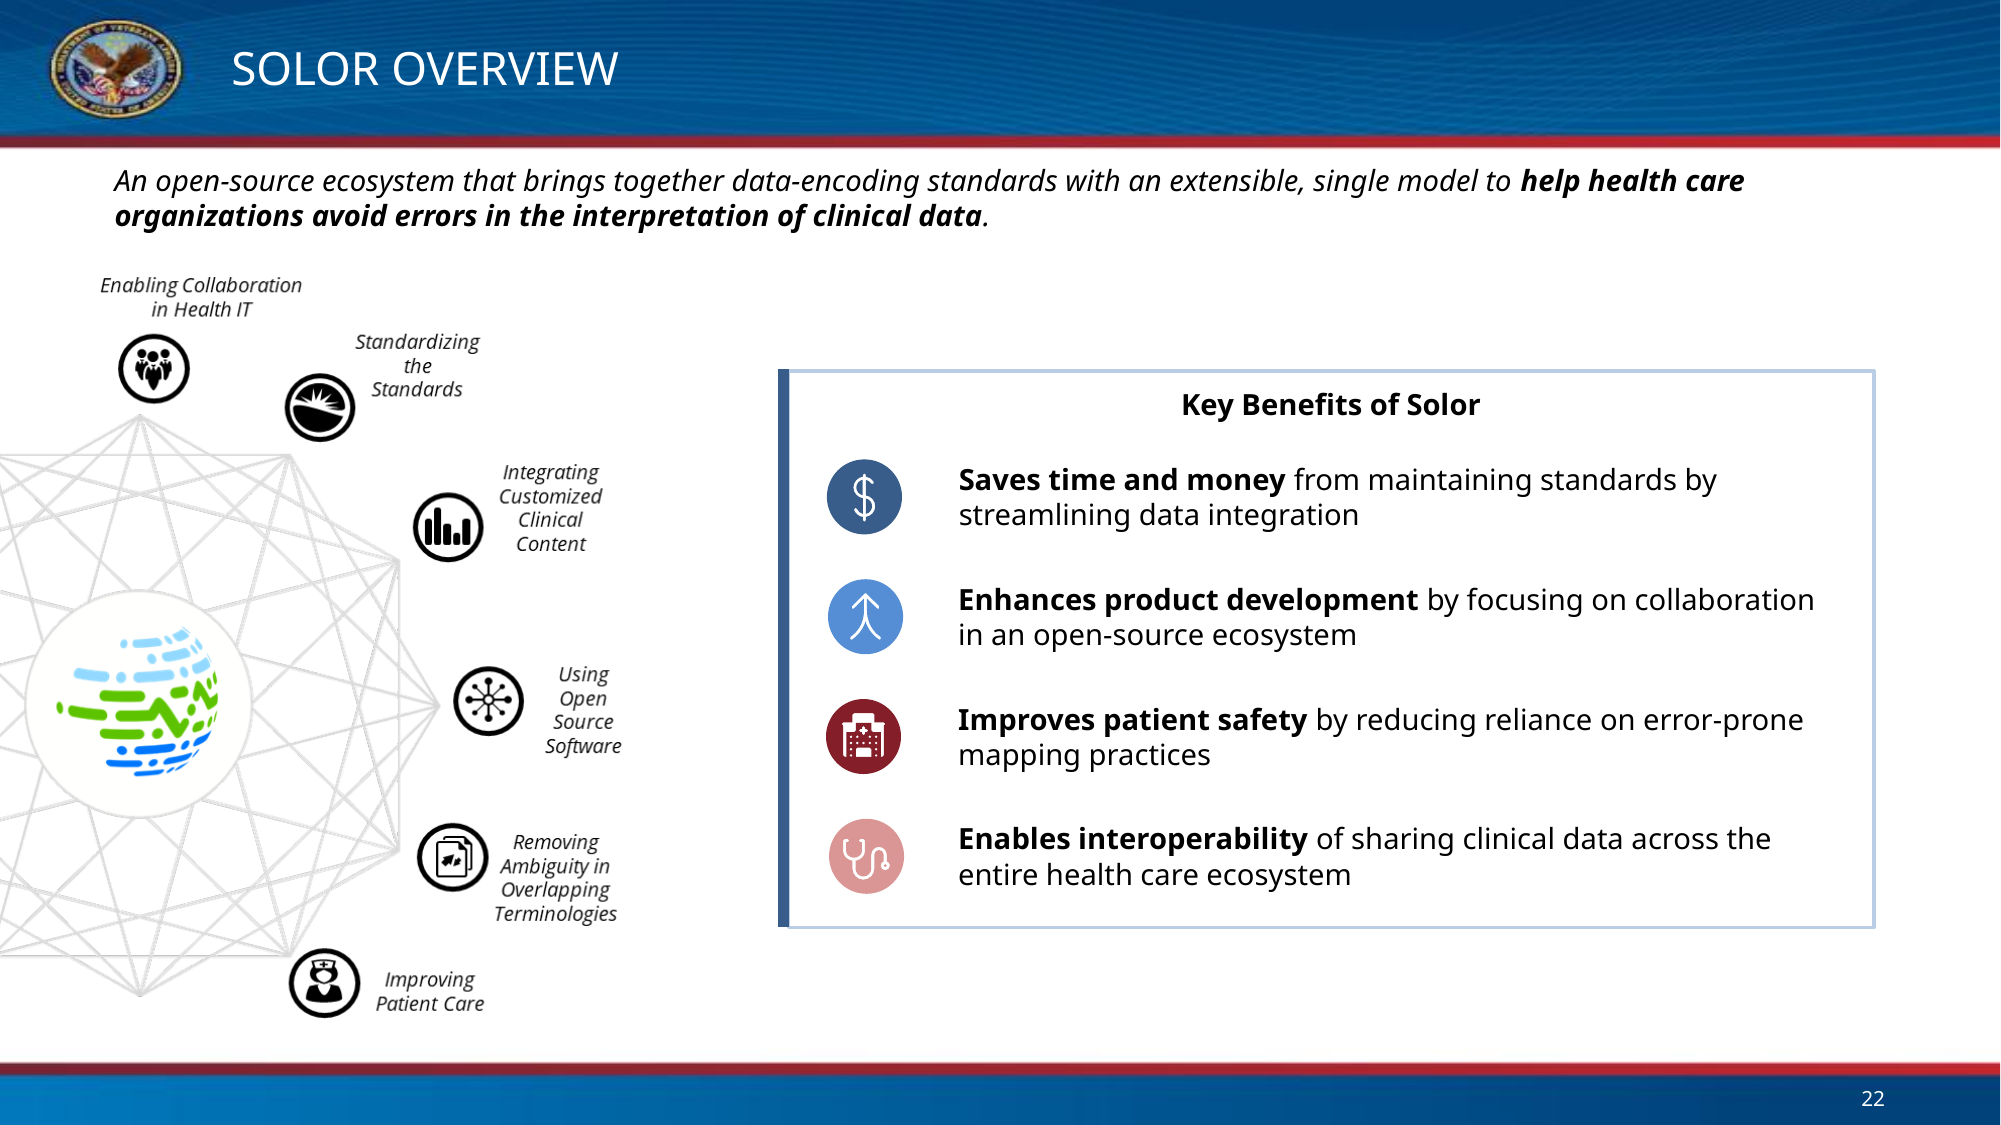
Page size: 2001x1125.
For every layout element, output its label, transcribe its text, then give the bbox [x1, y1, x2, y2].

text_box An open-source ecosystem that brings together data-encoding standards with an extensible, single model to help health care organizations avoid errors in the interpretation of clinical data. [99, 154, 1900, 240]
text_box 22 [1433, 1074, 1900, 1125]
picture [0, 0, 2001, 1125]
title Solor Overview [216, 32, 1900, 113]
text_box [787, 370, 1875, 928]
